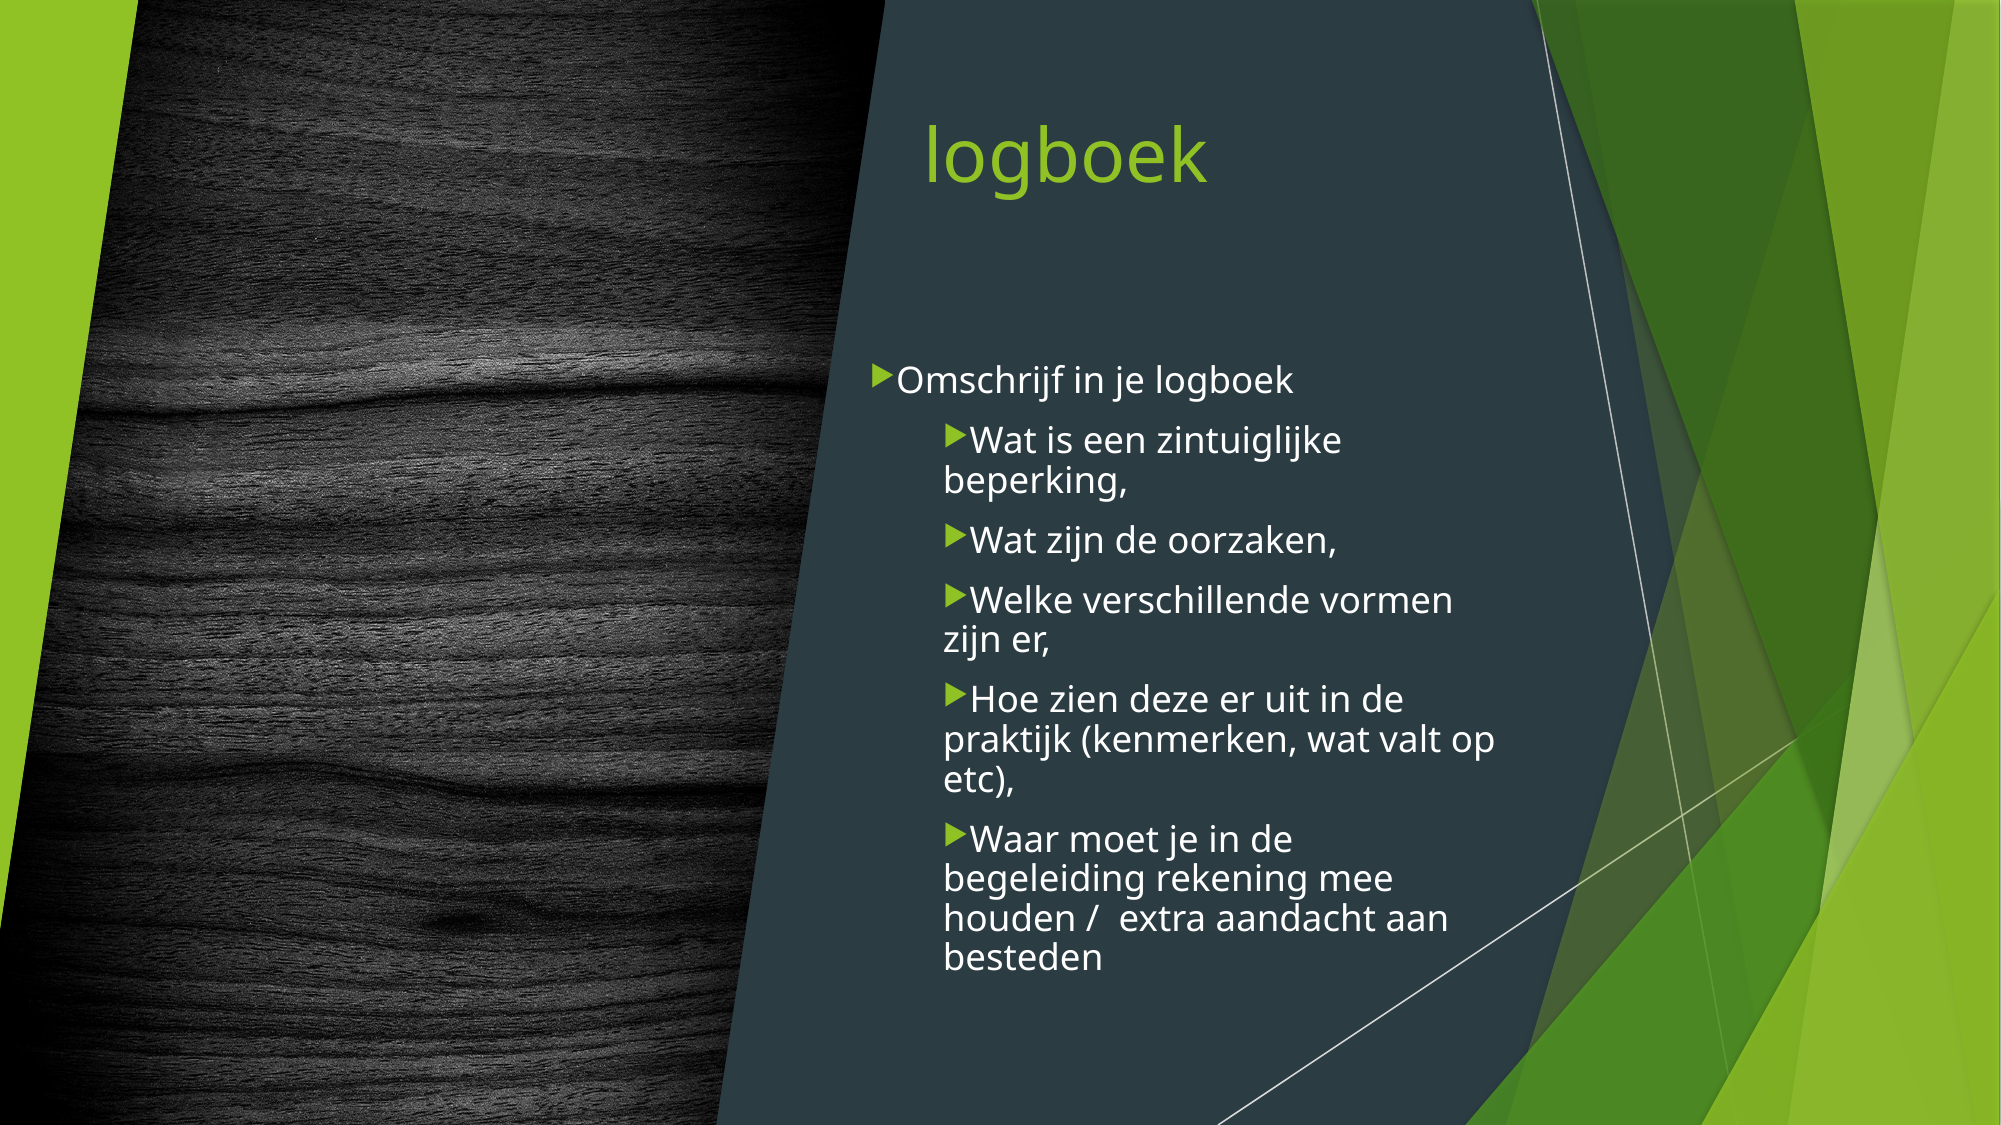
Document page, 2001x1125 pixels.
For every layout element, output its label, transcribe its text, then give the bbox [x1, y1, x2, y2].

title logboek [908, 99, 1522, 317]
picture [0, 0, 886, 1125]
text_box Omschrijf in je logboek Wat is een zintuiglijke beperking, Wat zijn de oorzaken, Welke verschillende vormen zijn er, Hoe zien deze er uit in de praktijk (kenmerken, wat valt op etc), Waar moet je in de begeleiding rekening mee houden / extra aandacht aan besteden [890, 354, 1522, 991]
